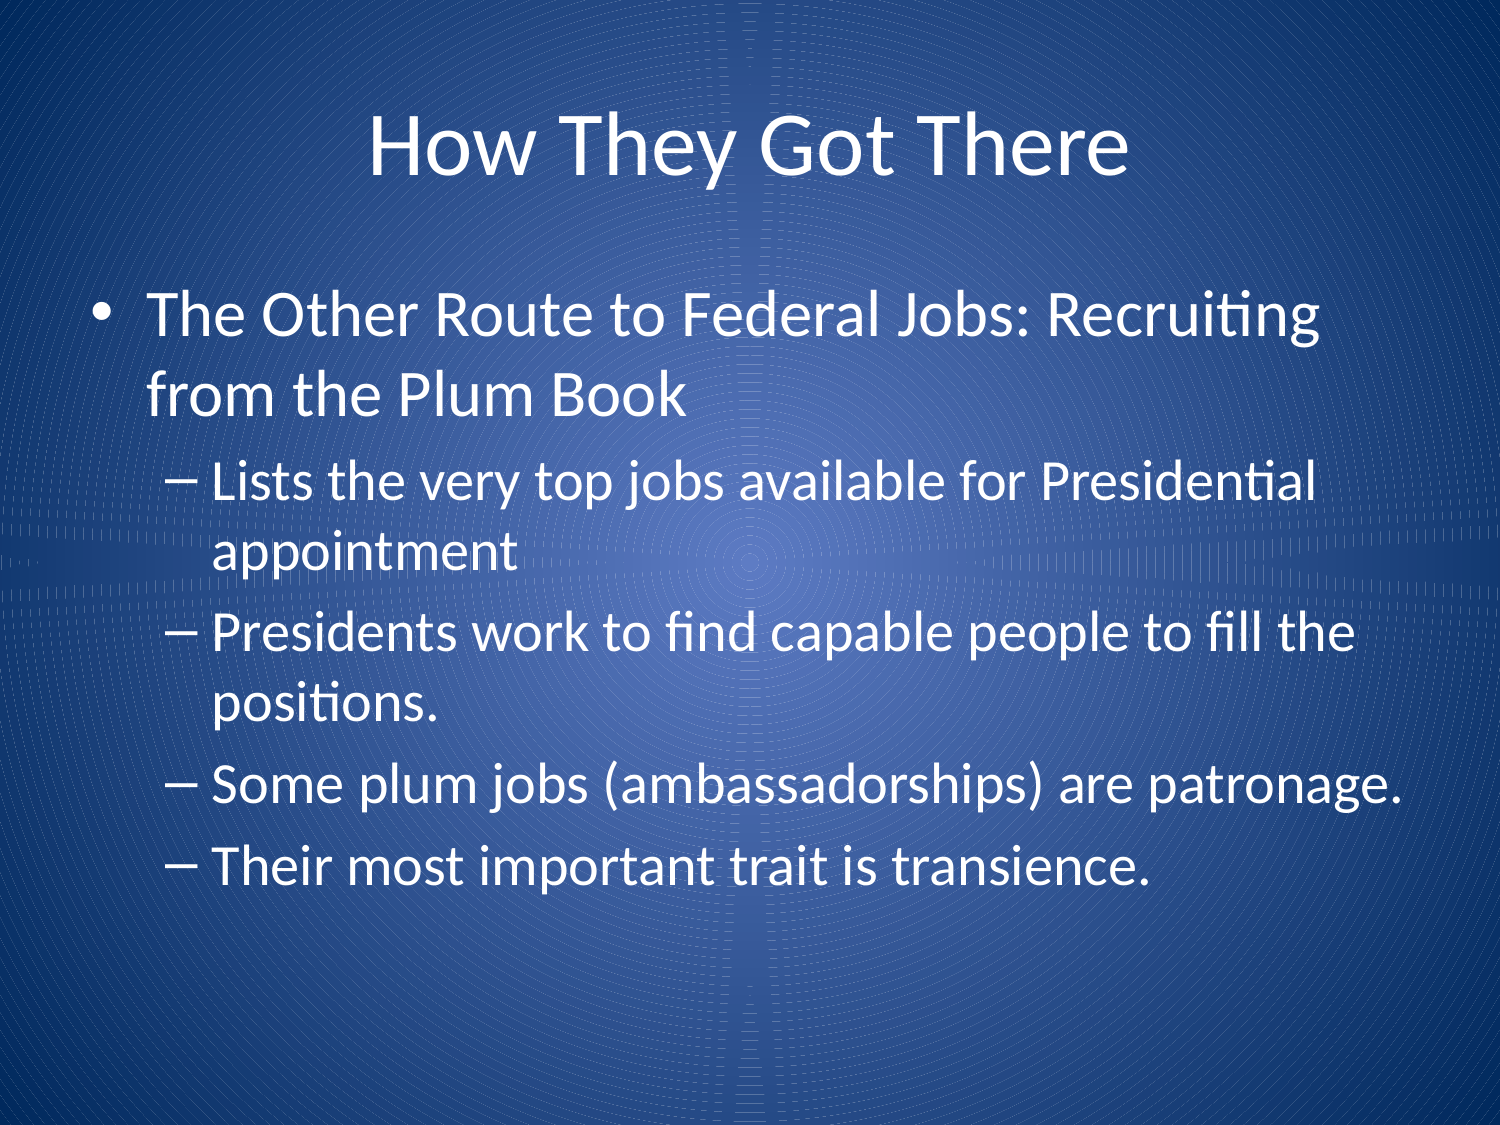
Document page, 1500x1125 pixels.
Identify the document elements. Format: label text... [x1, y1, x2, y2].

list The Other Route to Federal Jobs: Recruiting from the Plum Book Lists the very top jobs available for Presidential appointment Presidents work to find capable people to fill the positions. Some plum jobs (ambassadorships) are patronage. Their most important trait is transience. [75, 262, 1425, 1005]
title How They Got There [75, 45, 1425, 233]
